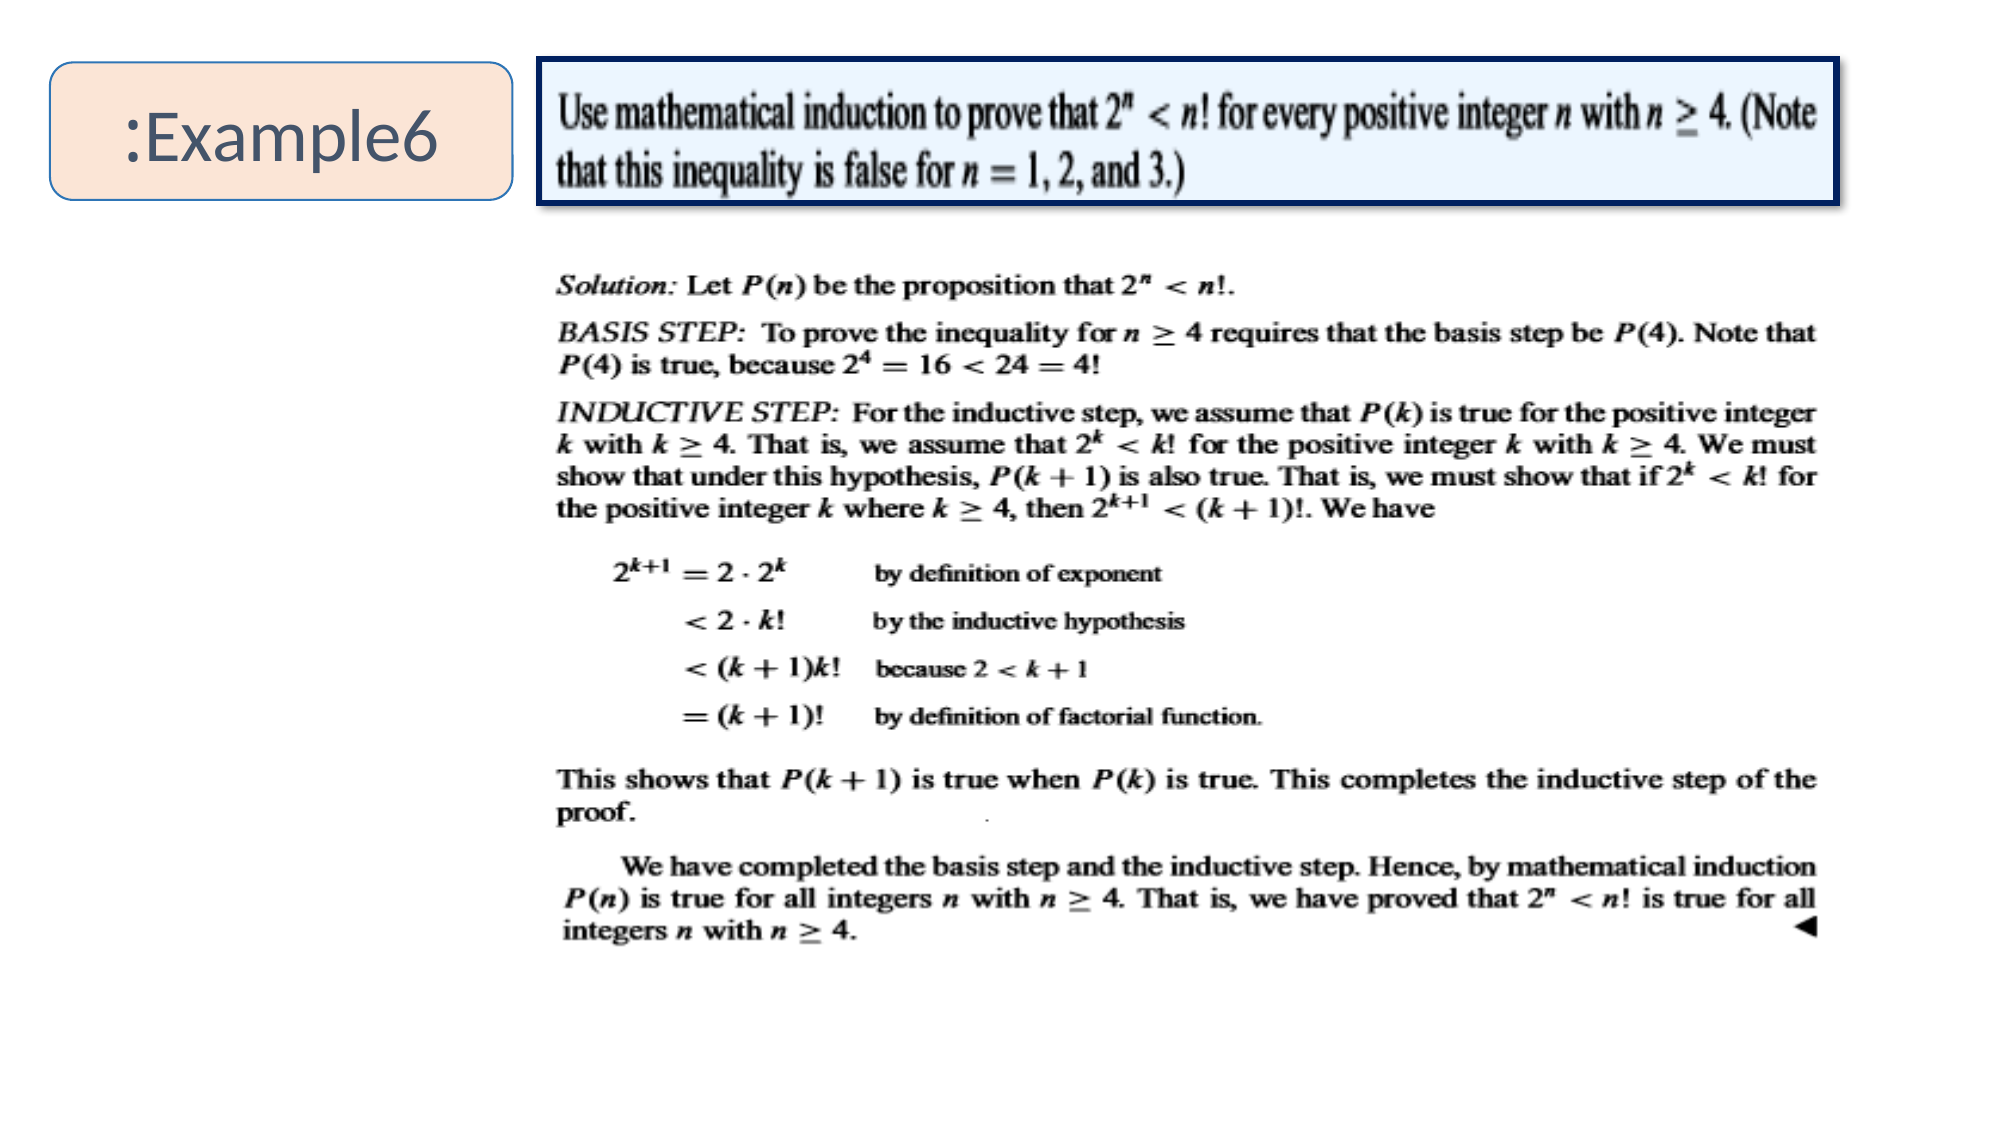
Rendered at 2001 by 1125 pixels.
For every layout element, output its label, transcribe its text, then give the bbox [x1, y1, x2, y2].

picture [542, 62, 1834, 200]
text_box Example6: [48, 61, 514, 201]
picture [542, 269, 1834, 959]
